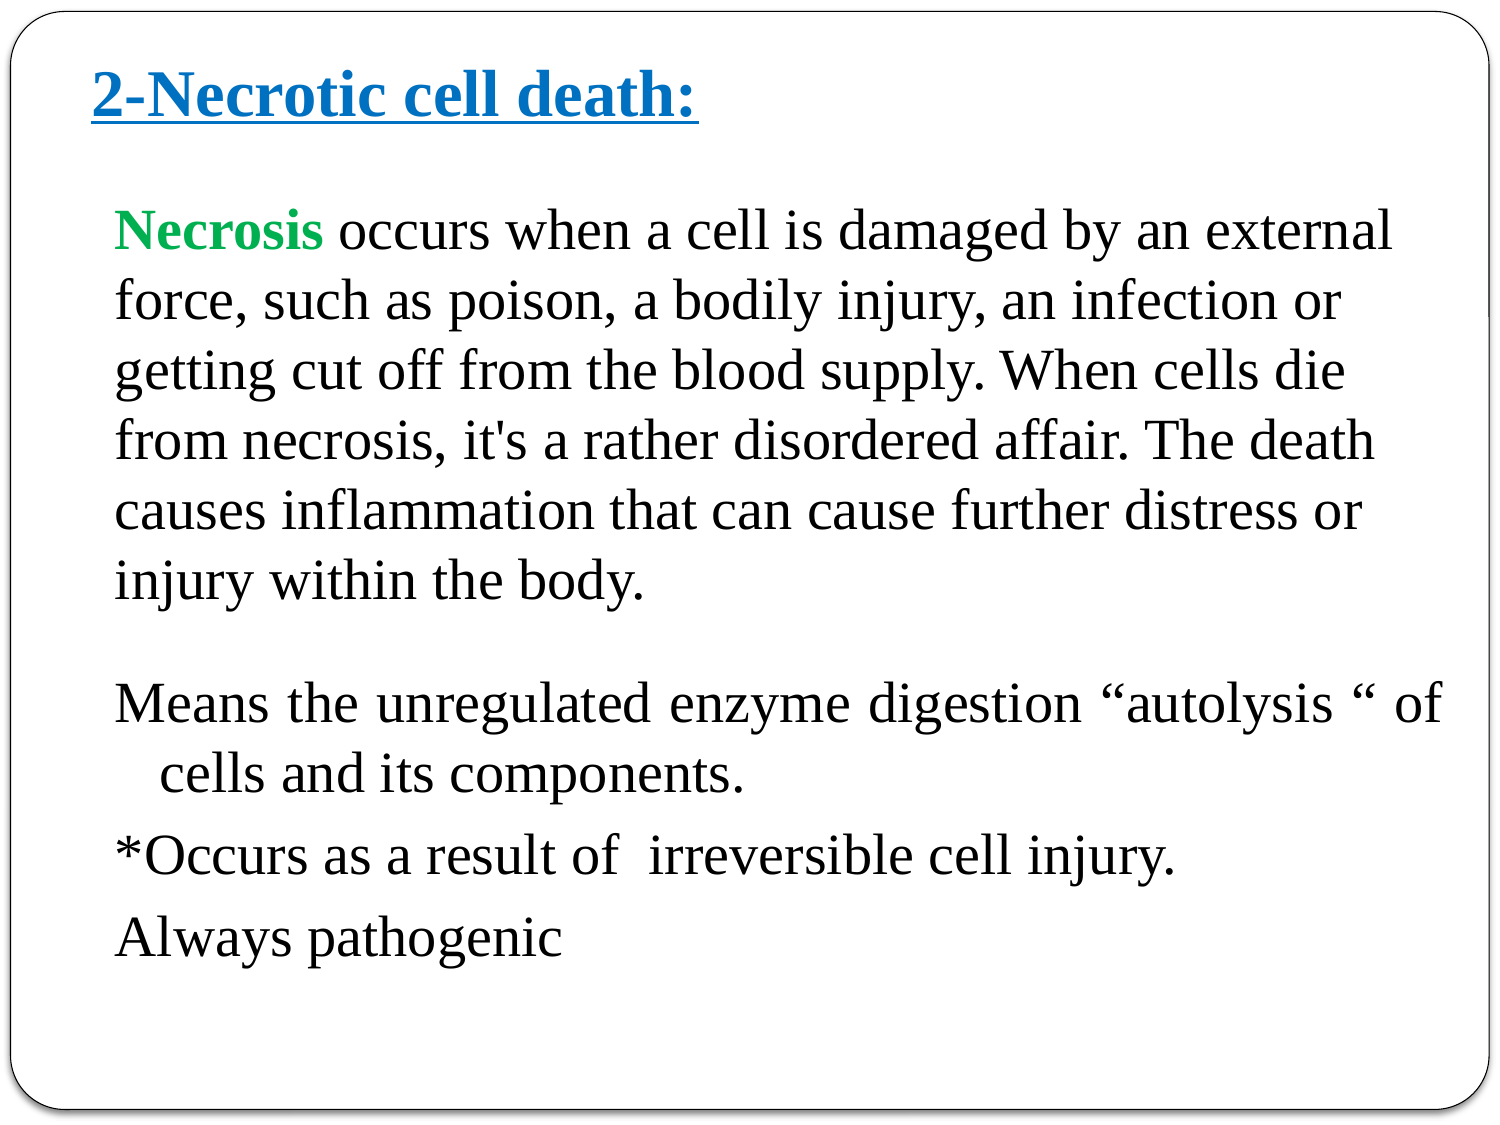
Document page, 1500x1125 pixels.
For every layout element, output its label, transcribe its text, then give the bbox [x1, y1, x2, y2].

text_box Necrosis occurs when a cell is damaged by an external force, such as poison, a bodily injury, an infection or getting cut off from the blood supply. When cells die from necrosis, it's a rather disordered affair. The death causes inflammation that can cause further distress or injury within the body. [100, 113, 1412, 619]
text_box Means the unregulated enzyme digestion “autolysis “ of cells and its components. *Occurs as a result of irreversible cell injury. Always pathogenic [100, 656, 1459, 976]
text_box 2-Necrotic cell death: [76, 42, 827, 218]
